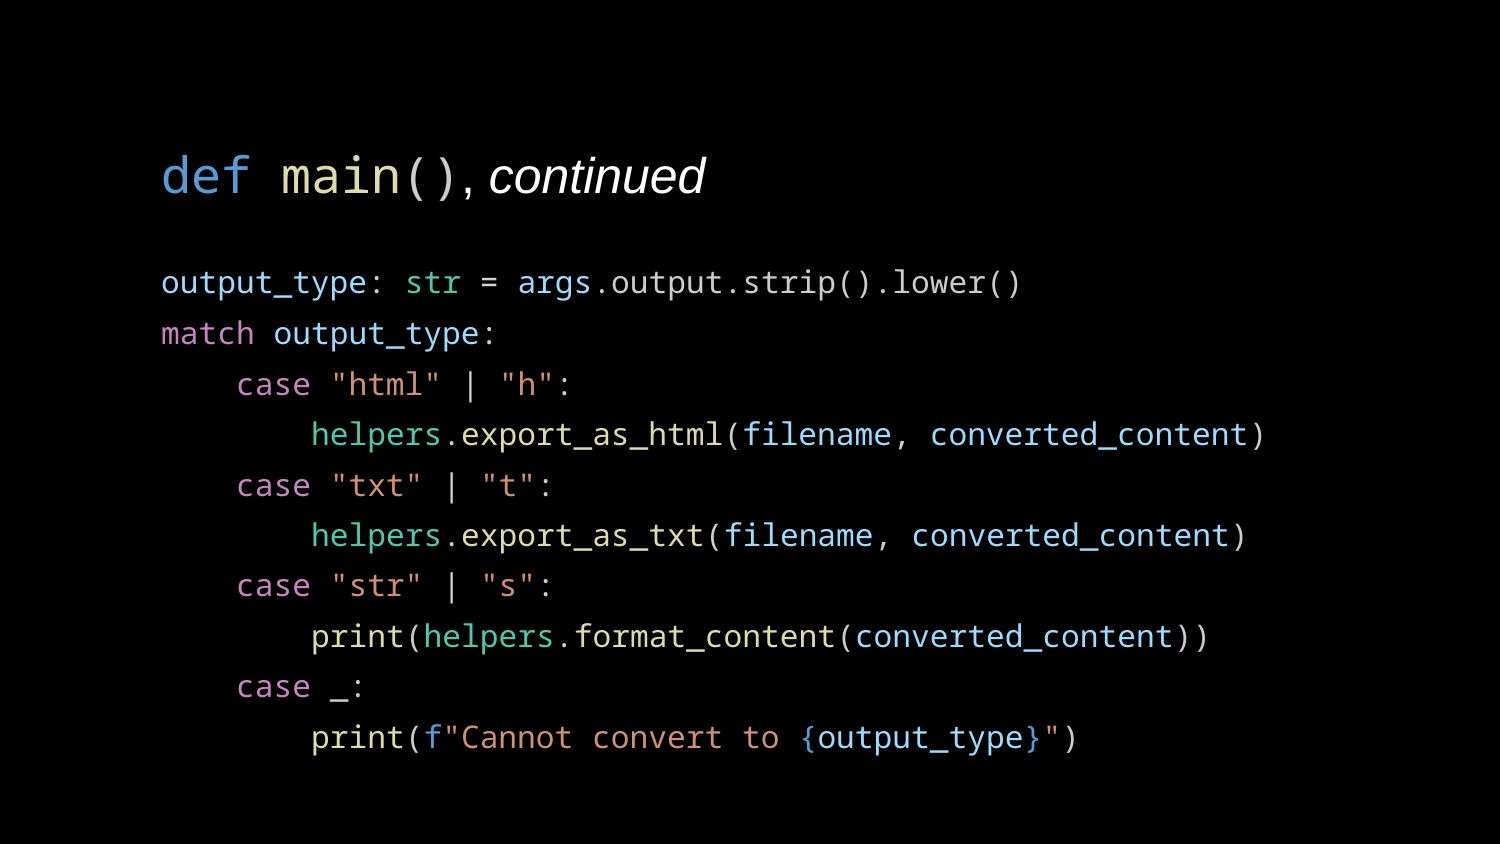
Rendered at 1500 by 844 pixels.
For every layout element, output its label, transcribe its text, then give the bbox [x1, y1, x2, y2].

text_box output_type: str = args.output.strip().lower() match output_type: case "html" | "h": helpers.export_as_html(filename, converted_content) case "txt" | "t": helpers.export_as_txt(filename, converted_content) case "str" | "s": print(helpers.format_content(converted_content)) case _: print(f"Cannot convert to {output_type}") [146, 203, 1354, 801]
text_box def main(), continued [146, 109, 1255, 217]
